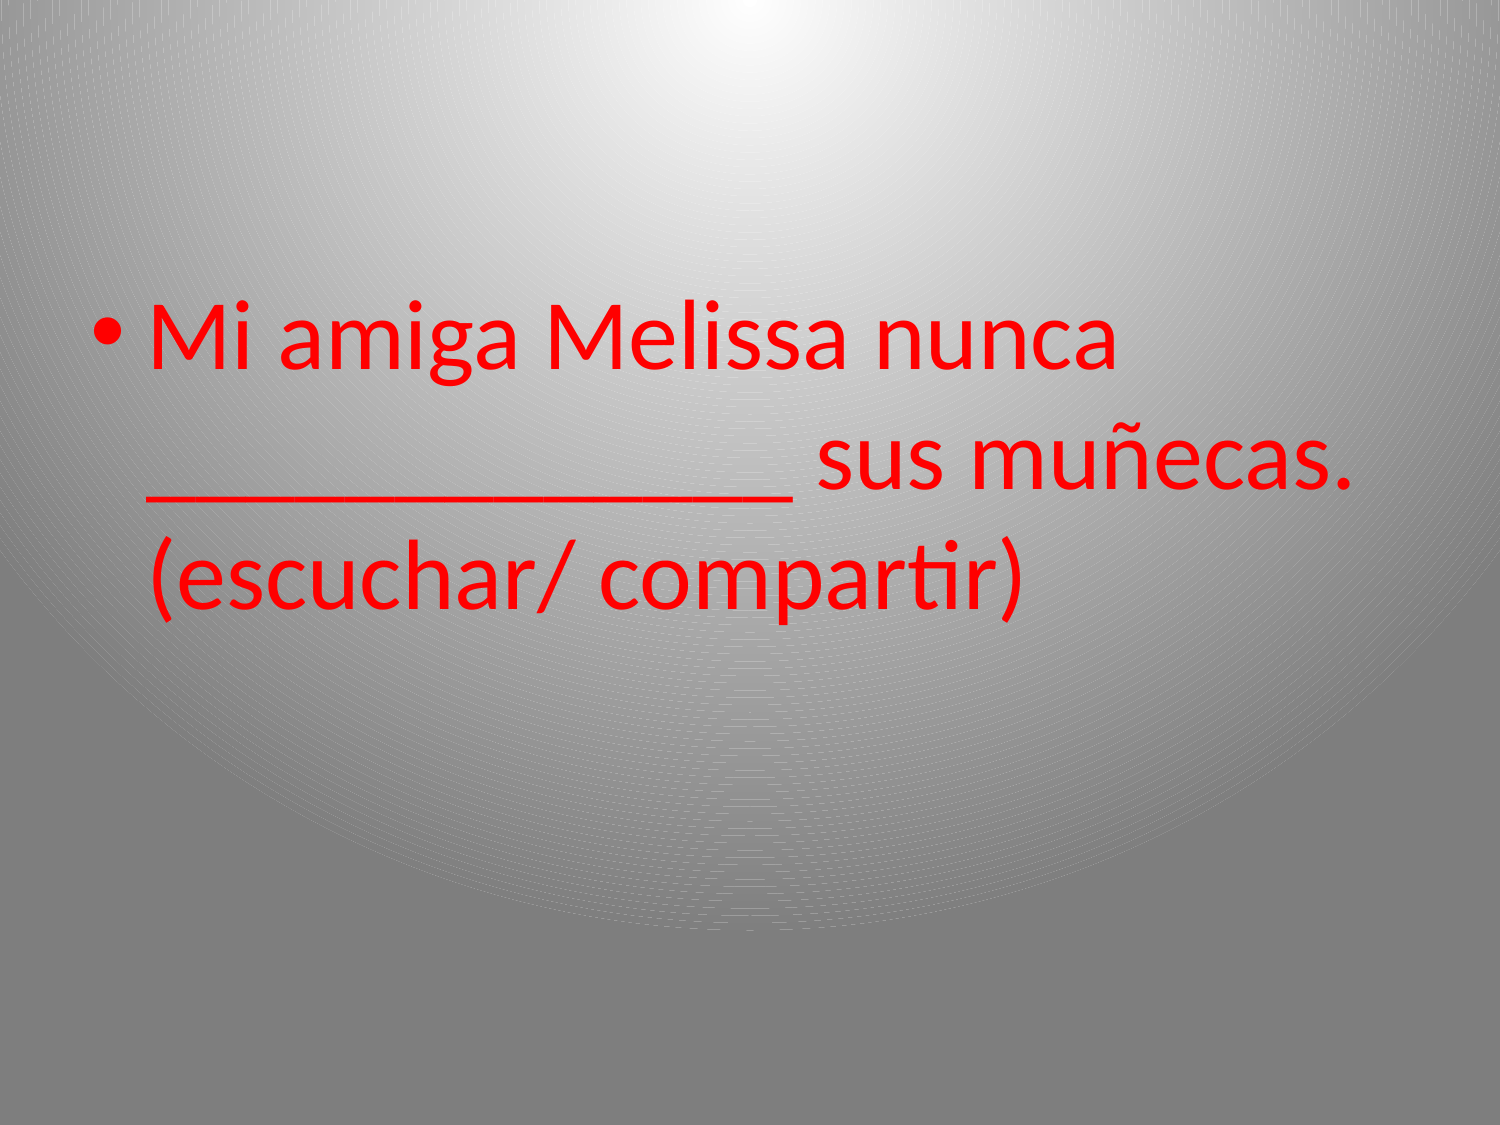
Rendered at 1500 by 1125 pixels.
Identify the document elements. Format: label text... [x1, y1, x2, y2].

list Mi amiga Melissa nunca _____________ sus muñecas. (escuchar/ compartir) [75, 262, 1425, 1005]
